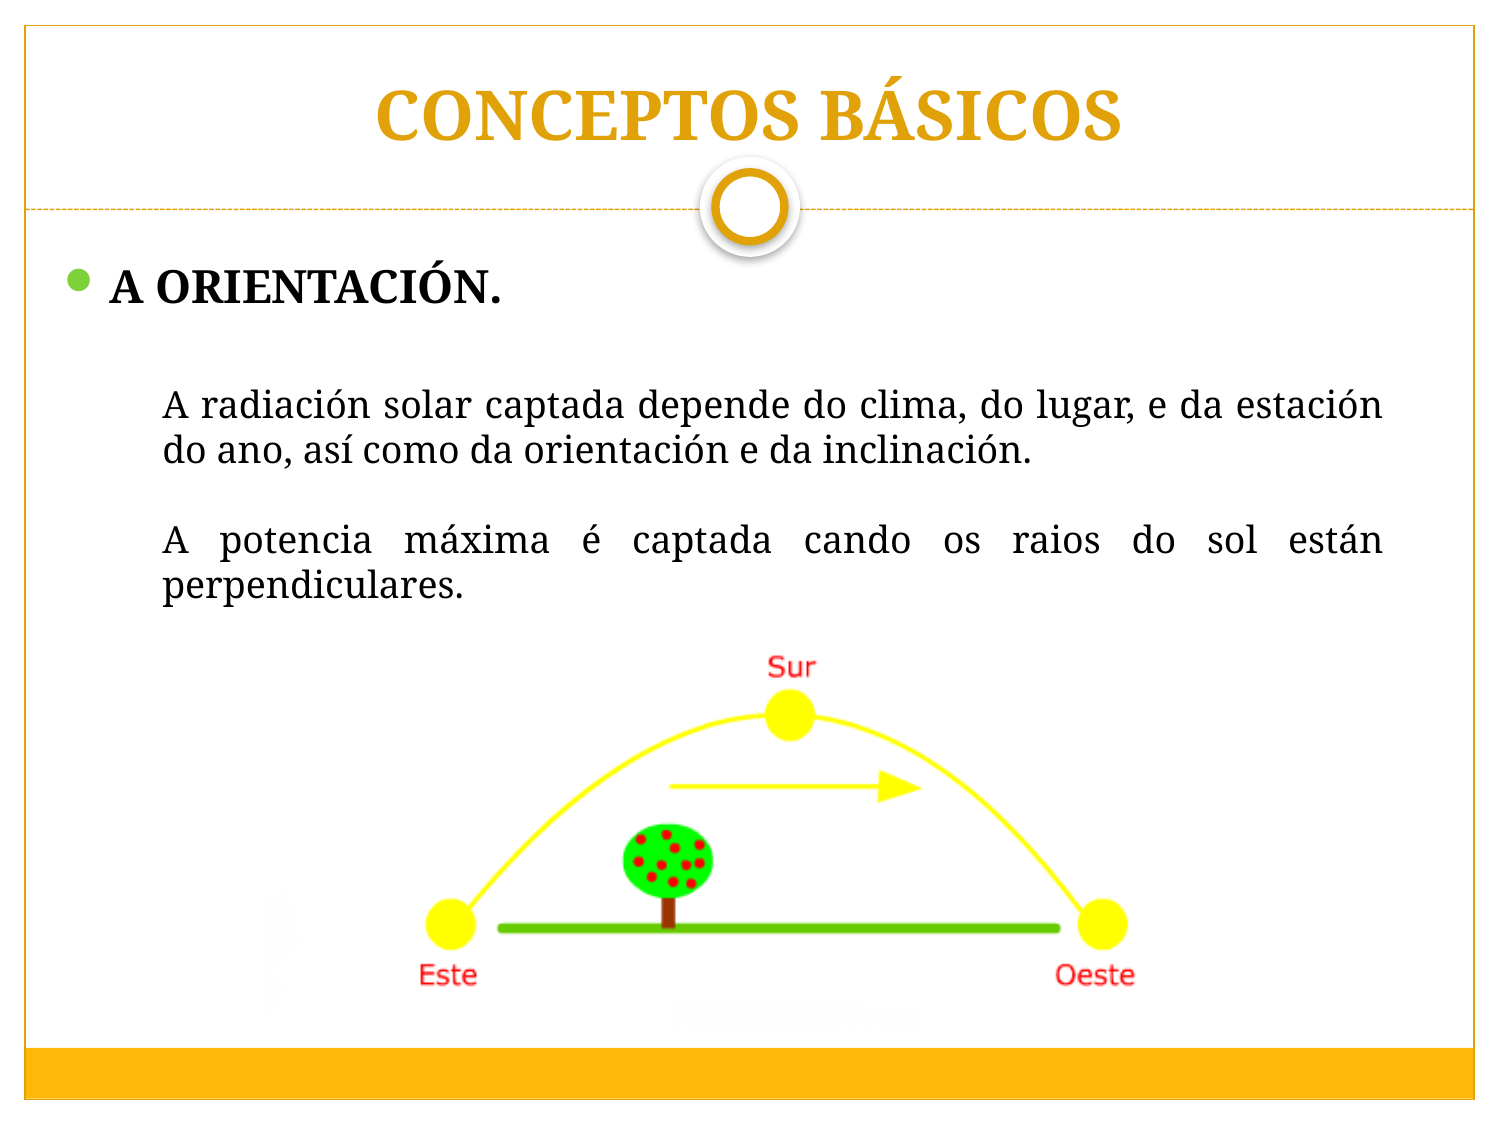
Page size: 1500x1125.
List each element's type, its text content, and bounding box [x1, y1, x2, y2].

text_box A radiación solar captada depende do clima, do lugar, e da estación do ano, así como da orientación e da inclinación. A potencia máxima é captada cando os raios do sol están perpendiculares. [147, 373, 1400, 614]
title CONCEPTOS BÁSICOS [49, 37, 1450, 162]
picture [265, 644, 1270, 1027]
list A ORIENTACIÓN. [49, 250, 1445, 1001]
